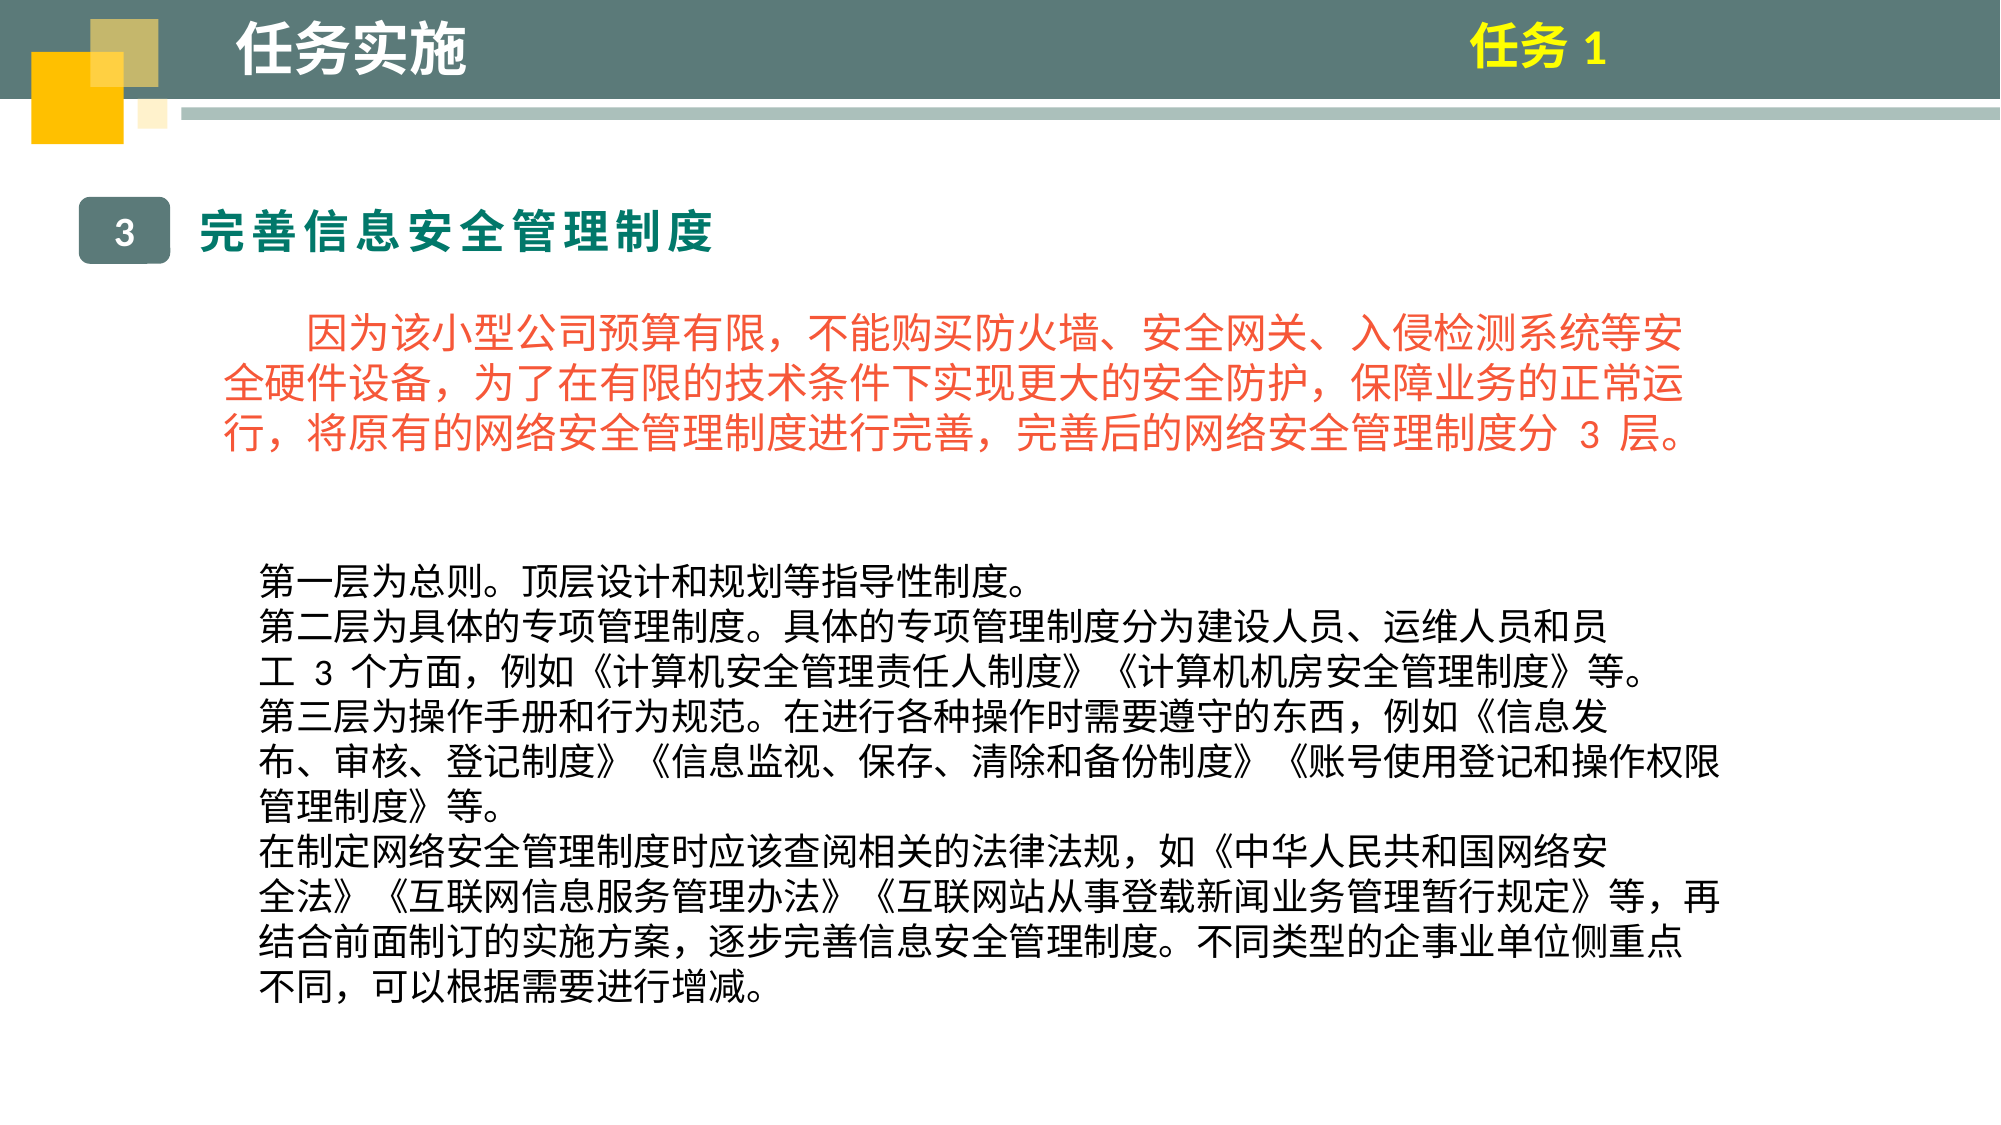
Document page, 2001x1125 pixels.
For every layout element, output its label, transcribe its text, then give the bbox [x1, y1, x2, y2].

text_box 完善信息安全管理制度 [184, 195, 792, 265]
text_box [0, 0, 2000, 145]
text_box 3 [77, 195, 172, 265]
text_box 第一层为总则。顶层设计和规划等指导性制度。 第二层为具体的专项管理制度。具体的专项管理制度分为建设人员、运维人员和员 工 3 个方面，例如《计算机安全管理责任人制度》《计算机机房安全管理制度》等。 第三层为操作手册和行为规范。在进行各种操作时需要遵守的东西，例如《信息发 布、审核、登记制度》《信息监视、保存、清除和备份制度》《账号使用登记和操作权限 管理制度》等。 在制定网络安全管理制度时应该查阅相关的法律法规，如《中华人民共和国网络安 全法》《互联网信息服务管理办法》《互联网站从事登载新闻业务管理暂行规定》等，再 结合前面制订的实施方案，逐步完善信息安全管理制度。不同类型的企事业单位侧重点 不同，可以根据需要进行增减。 [244, 550, 1804, 1016]
text_box 因为该小型公司预算有限，不能购买防火墙、安全网关、入侵检测系统等安全硬件设备，为了在有限的技术条件下实现更大的安全防护，保障业务的正常运行，将原有的网络安全管理制度进行完善，完善后的网络安全管理制度分 3 层。 [208, 299, 1719, 464]
